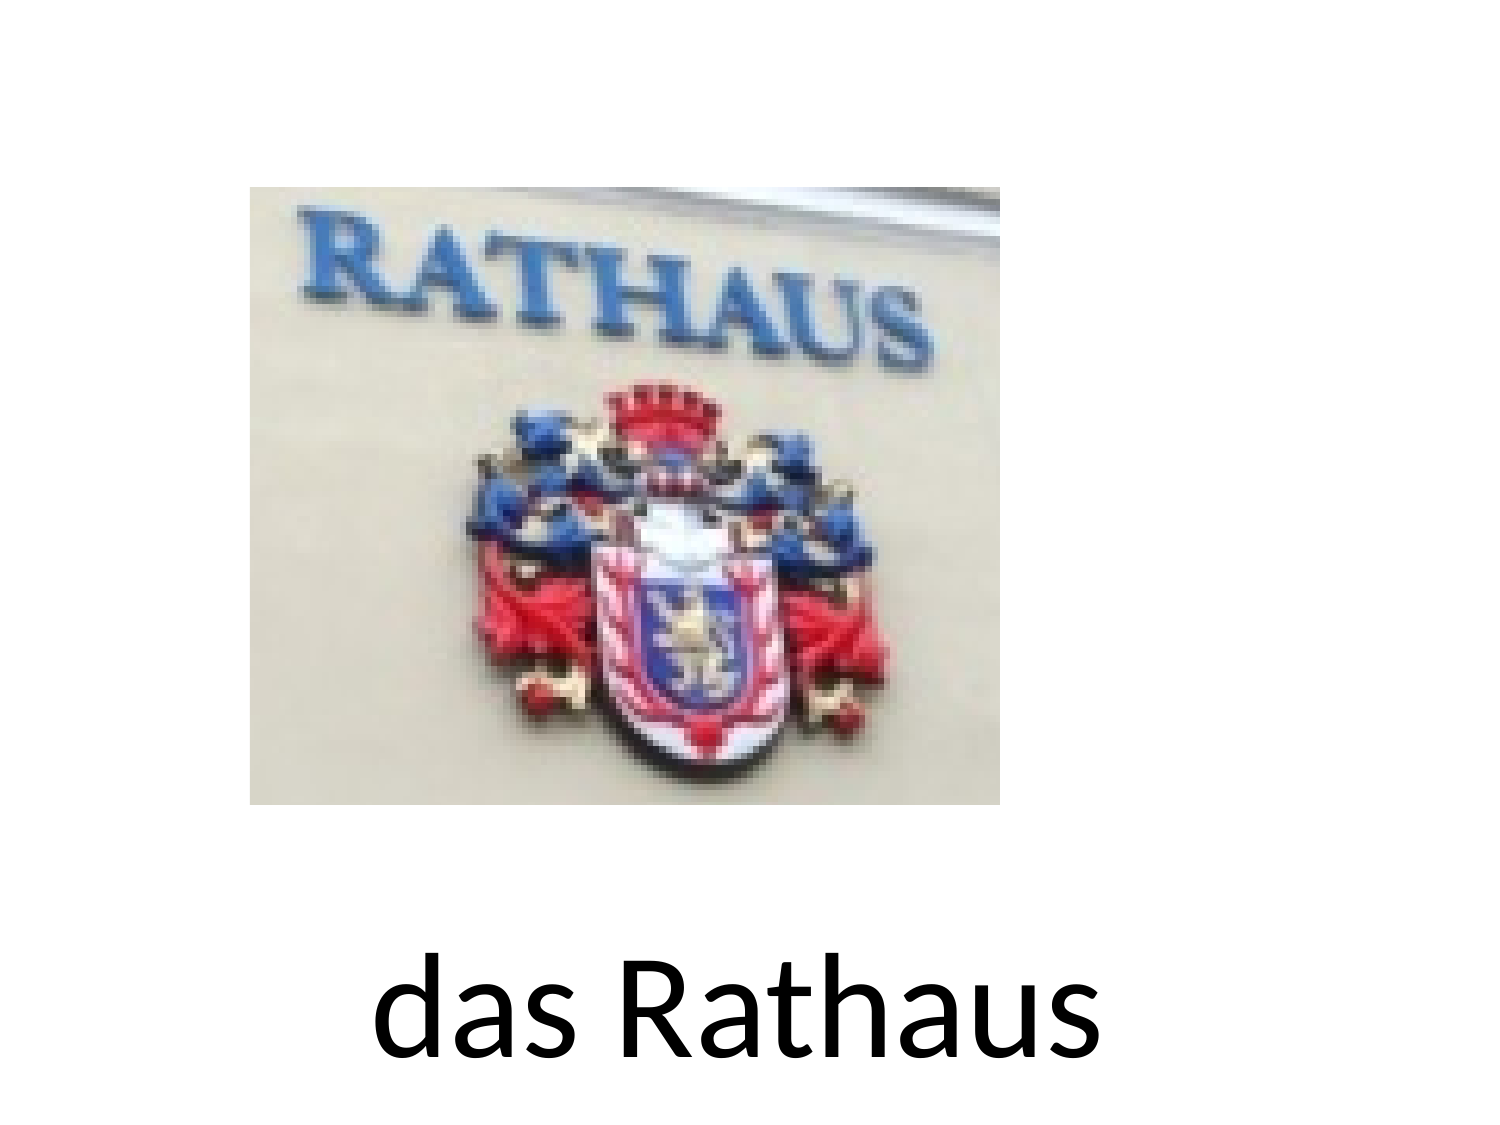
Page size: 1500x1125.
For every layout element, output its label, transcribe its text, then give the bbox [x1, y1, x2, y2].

picture [249, 187, 1001, 805]
text_box das Rathaus [0, 899, 1500, 1095]
